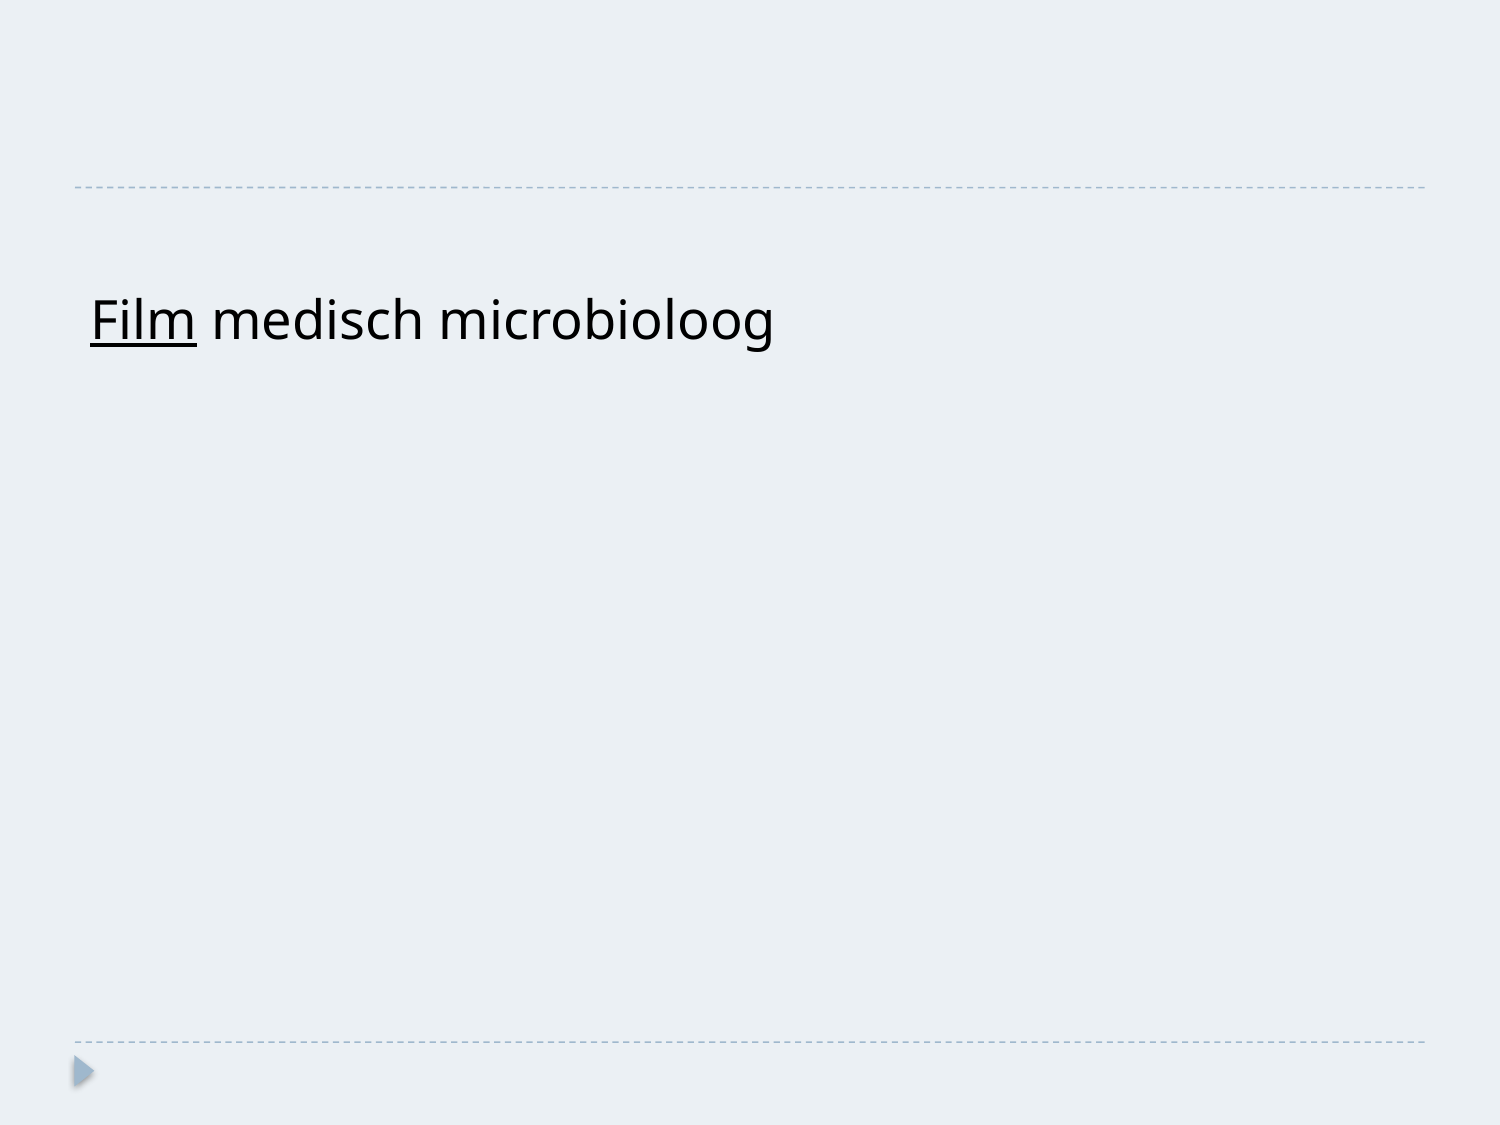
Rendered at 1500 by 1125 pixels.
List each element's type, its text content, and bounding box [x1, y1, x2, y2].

list Film medisch microbioloog [74, 199, 1426, 1011]
